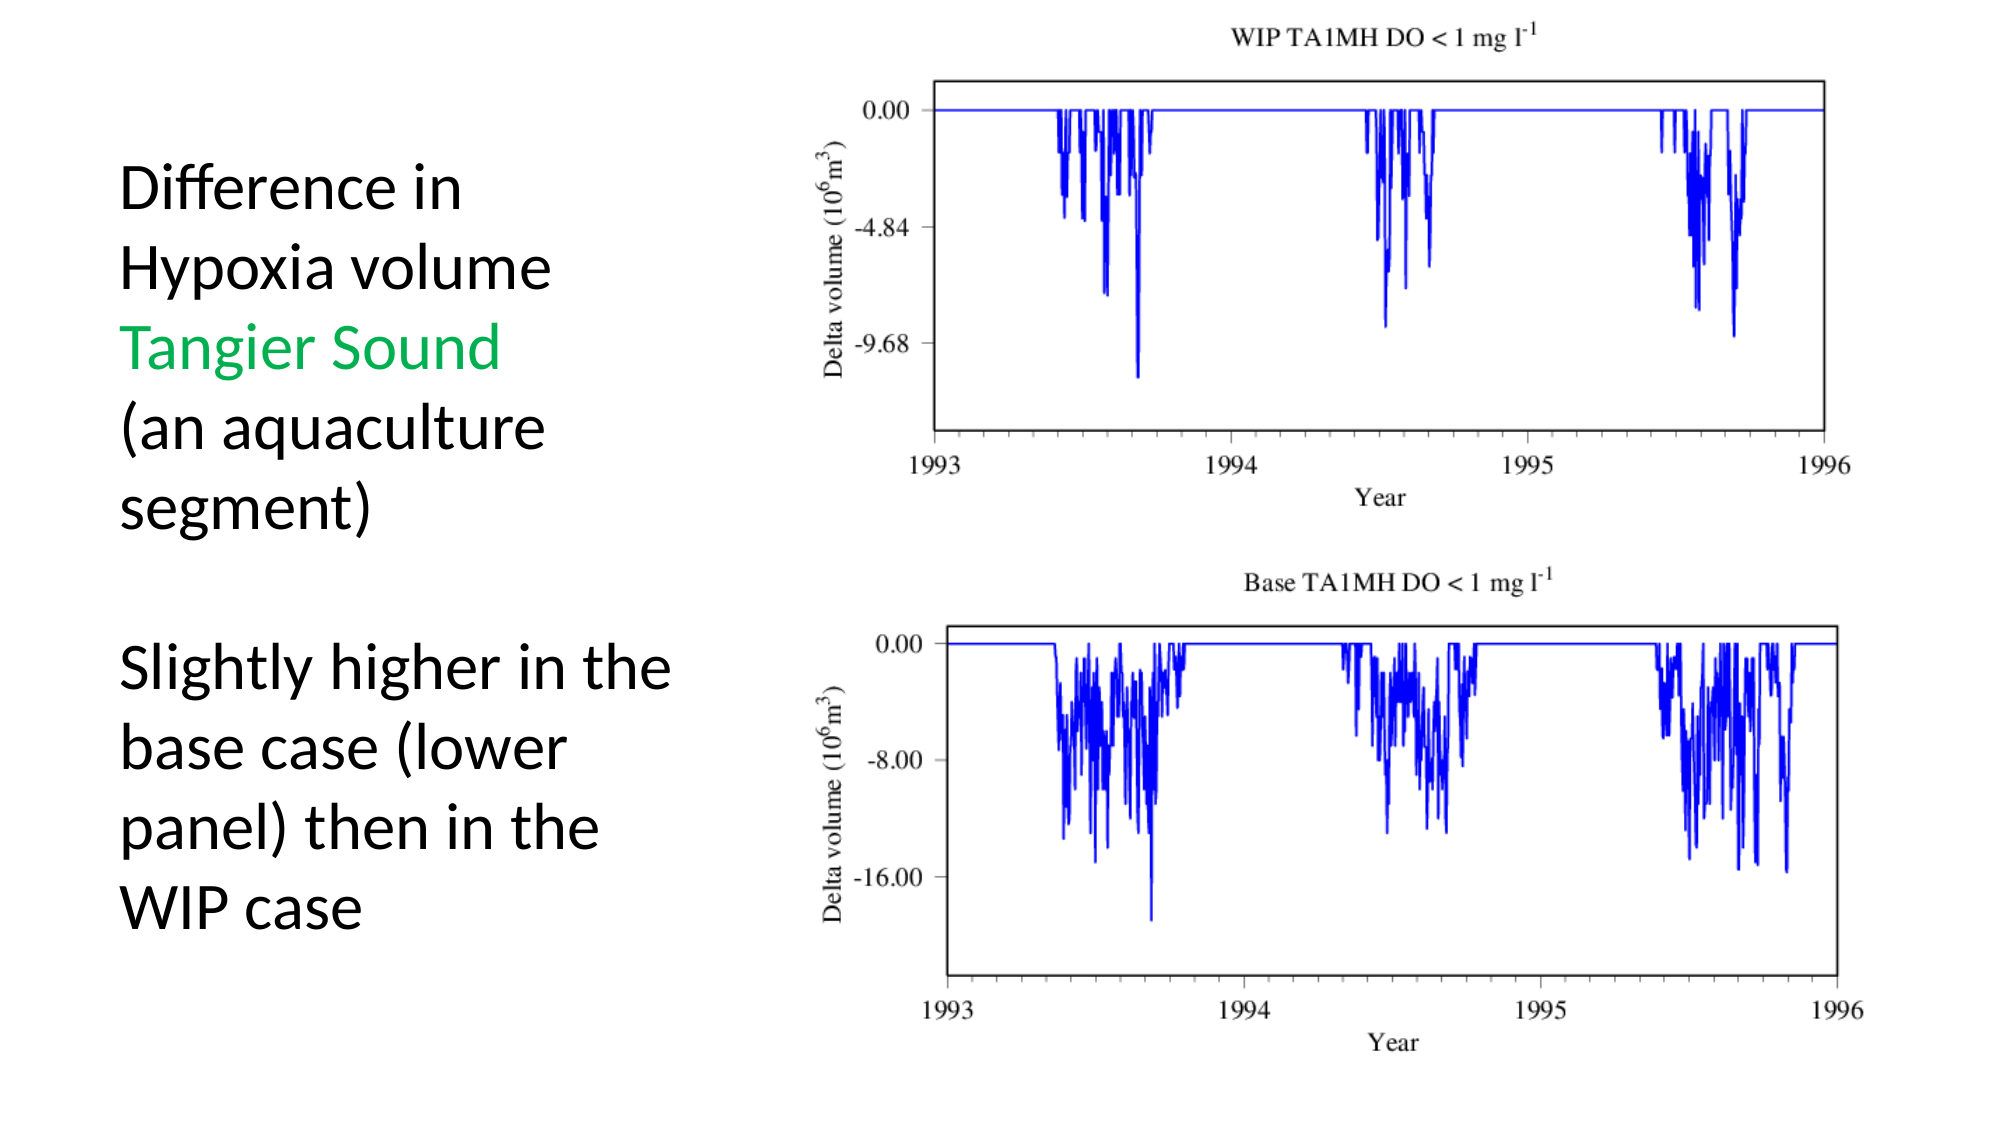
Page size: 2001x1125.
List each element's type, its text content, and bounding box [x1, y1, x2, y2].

picture [809, 16, 1869, 529]
text_box Difference in Hypoxia volume Tangier Sound (an aquaculture segment) Slightly higher in the base case (lower panel) then in the WIP case [104, 135, 696, 950]
picture [809, 557, 1875, 1069]
